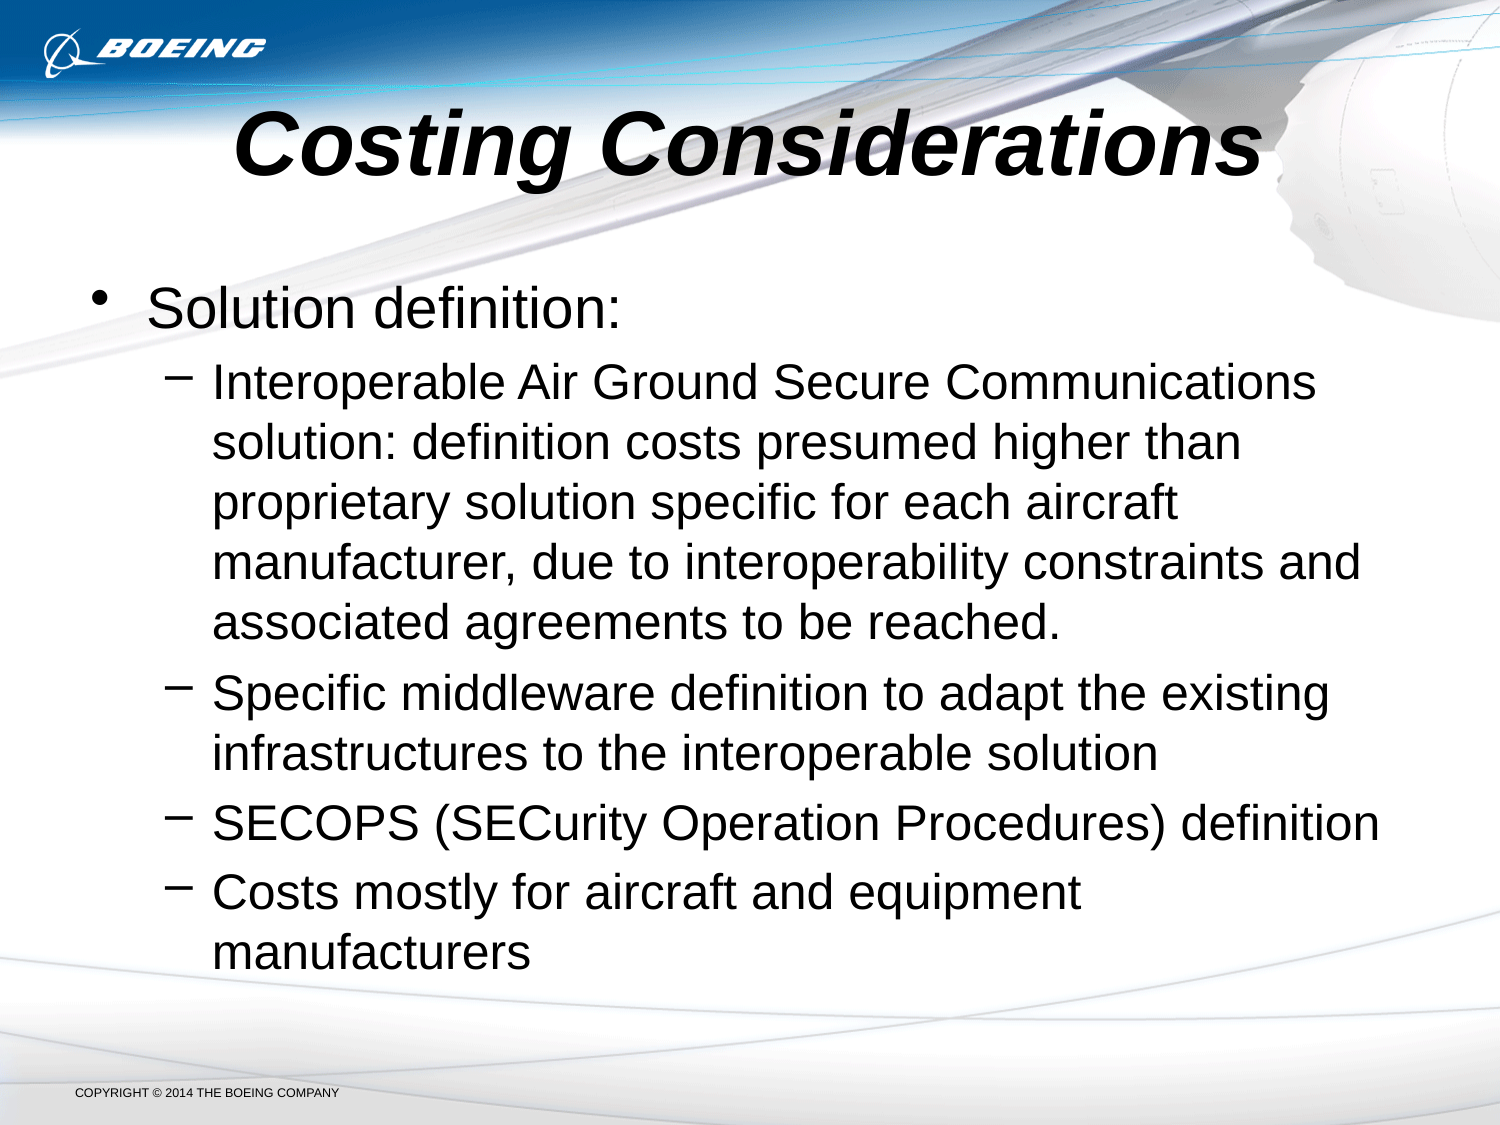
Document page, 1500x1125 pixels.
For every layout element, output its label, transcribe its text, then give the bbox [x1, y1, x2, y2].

title Costing Considerations [74, 44, 1426, 233]
picture [0, 0, 1500, 1125]
list Solution definition: Interoperable Air Ground Secure Communications solution: definition costs presumed higher than proprietary solution specific for each aircraft manufacturer, due to interoperability constraints and associated agreements to be reached. Specific middleware definition to adapt the existing infrastructures to the interoperable solution SECOPS (SECurity Operation Procedures) definition Costs mostly for aircraft and equipment manufacturers [74, 262, 1426, 1006]
